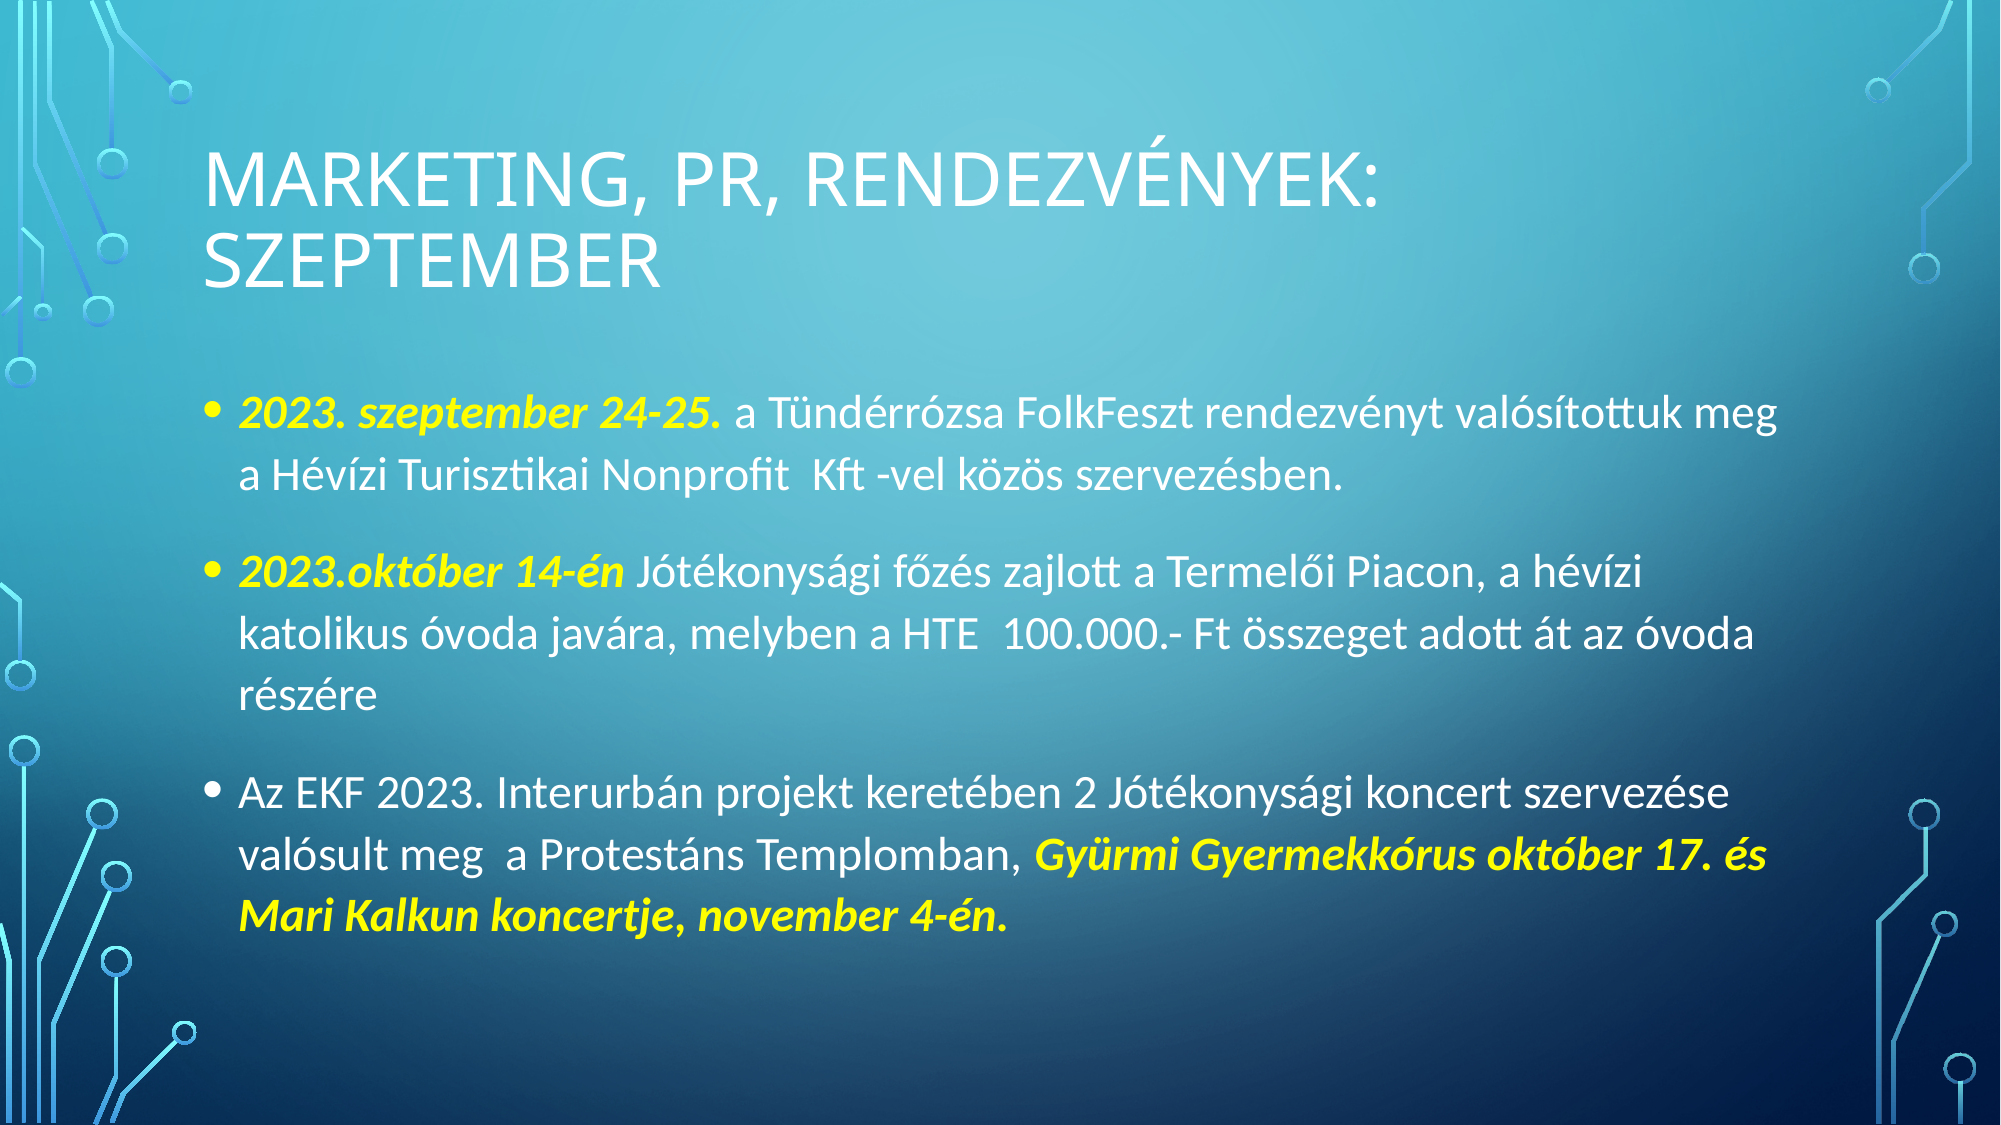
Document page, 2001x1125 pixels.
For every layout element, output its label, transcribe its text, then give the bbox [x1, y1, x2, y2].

list 2023. szeptember 24-25. a Tündérrózsa FolkFeszt rendezvényt valósítottuk meg a Hévízi Turisztikai Nonprofit Kft -vel közös szervezésben. 2023.október 14-én Jótékonysági főzés zajlott a Termelői Piacon, a hévízi katolikus óvoda javára, melyben a HTE 100.000.- Ft összeget adott át az óvoda részére Az EKF 2023. Interurbán projekt keretében 2 Jótékonysági koncert szervezése valósult meg a Protestáns Templomban, Gyürmi Gyermekkórus október 17. és Mari Kalkun koncertje, november 4-én. [187, 369, 1813, 950]
title Marketing, PR, Rendezvények: Szeptember [187, 101, 1813, 344]
